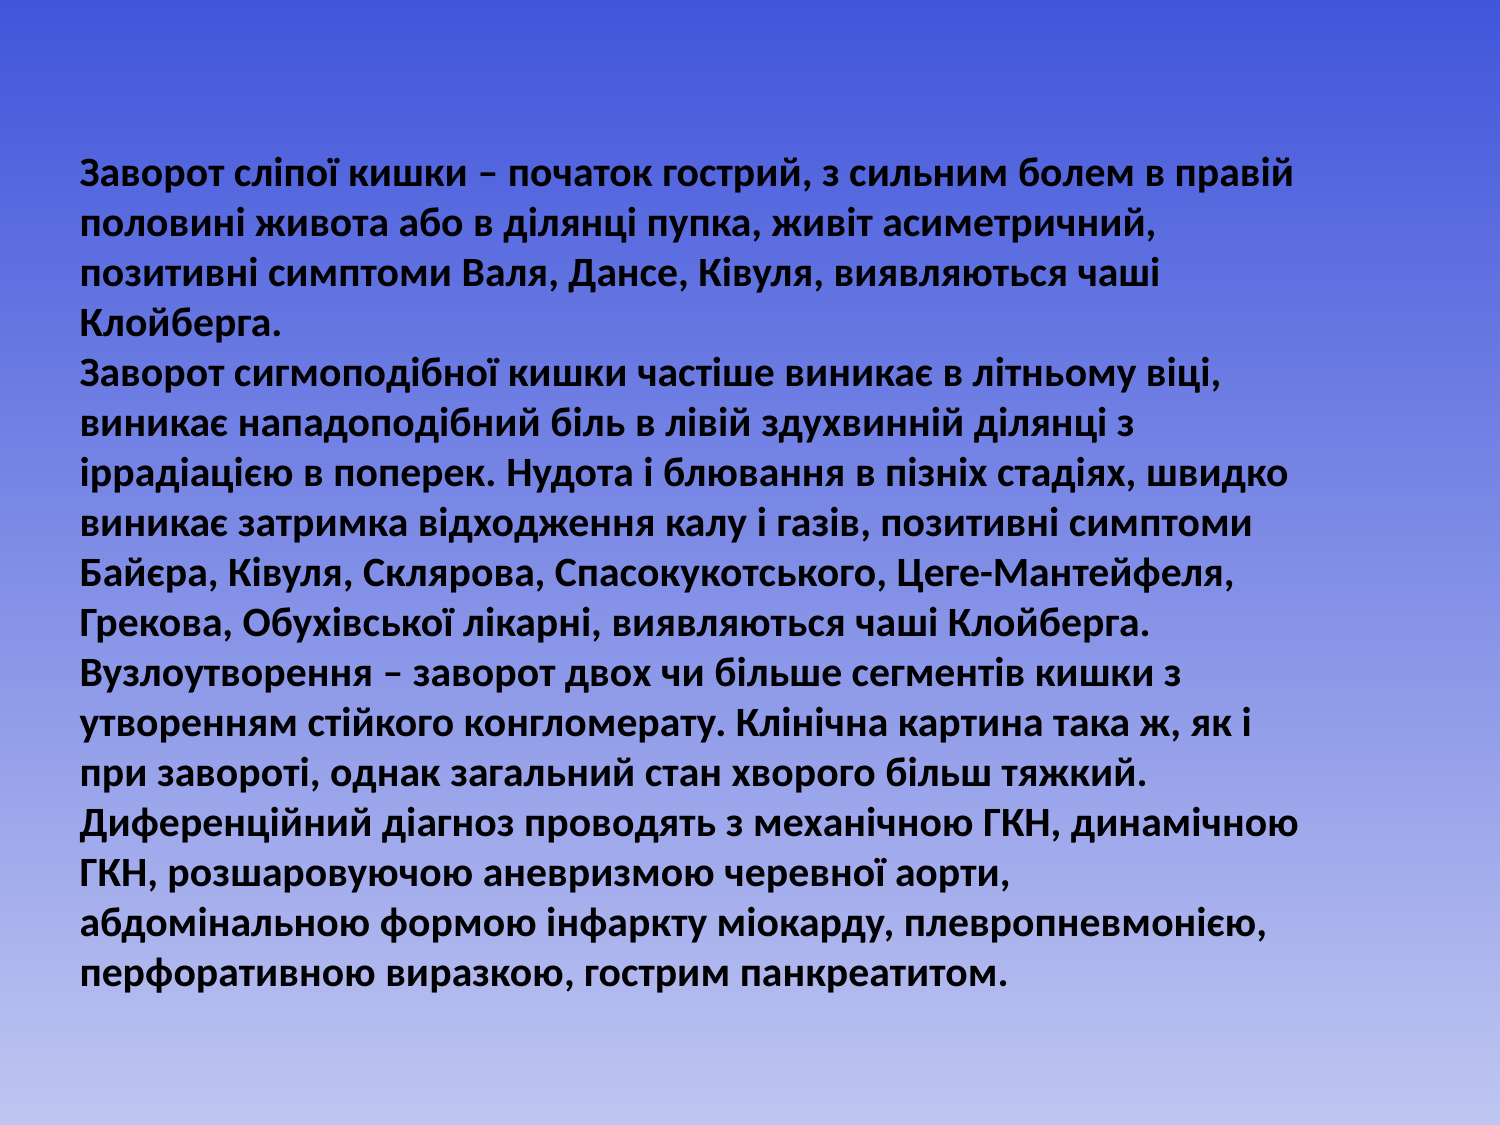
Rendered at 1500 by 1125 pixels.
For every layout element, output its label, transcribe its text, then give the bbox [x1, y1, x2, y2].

text_box Заворот сліпої кишки – початок гострий, з сильним болем в правій половині живота або в ділянці пупка, живіт асиметричний, позитивні симптоми Валя, Дансе, Ківуля, виявляються чаші Клойберга. Заворот сигмоподібної кишки частіше виникає в літньому віці, виникає нападоподібний біль в лівій здухвинній ділянці з іррадіацією в поперек. Нудота і блювання в пізніх стадіях, швидко виникає затримка відходження калу і газів, позитивні симптоми Байєра, Ківуля, Склярова, Спасокукотського, Цеге-Мантейфеля, Грекова, Обухівської лікарні, виявляються чаші Клойберга. Вузлоутворення – заворот двох чи більше сегментів кишки з утворенням стійкого конгломерату. Клінічна картина така ж, як і при завороті, однак загальний стан хворого більш тяжкий. Диференційний діагноз проводять з механічною ГКН, динамічною ГКН, розшаровуючою аневризмою черевної аорти, абдомінальною формою інфаркту міокарду, плевропневмонією, перфоративною виразкою, гострим панкреатитом. [64, 137, 1317, 1003]
